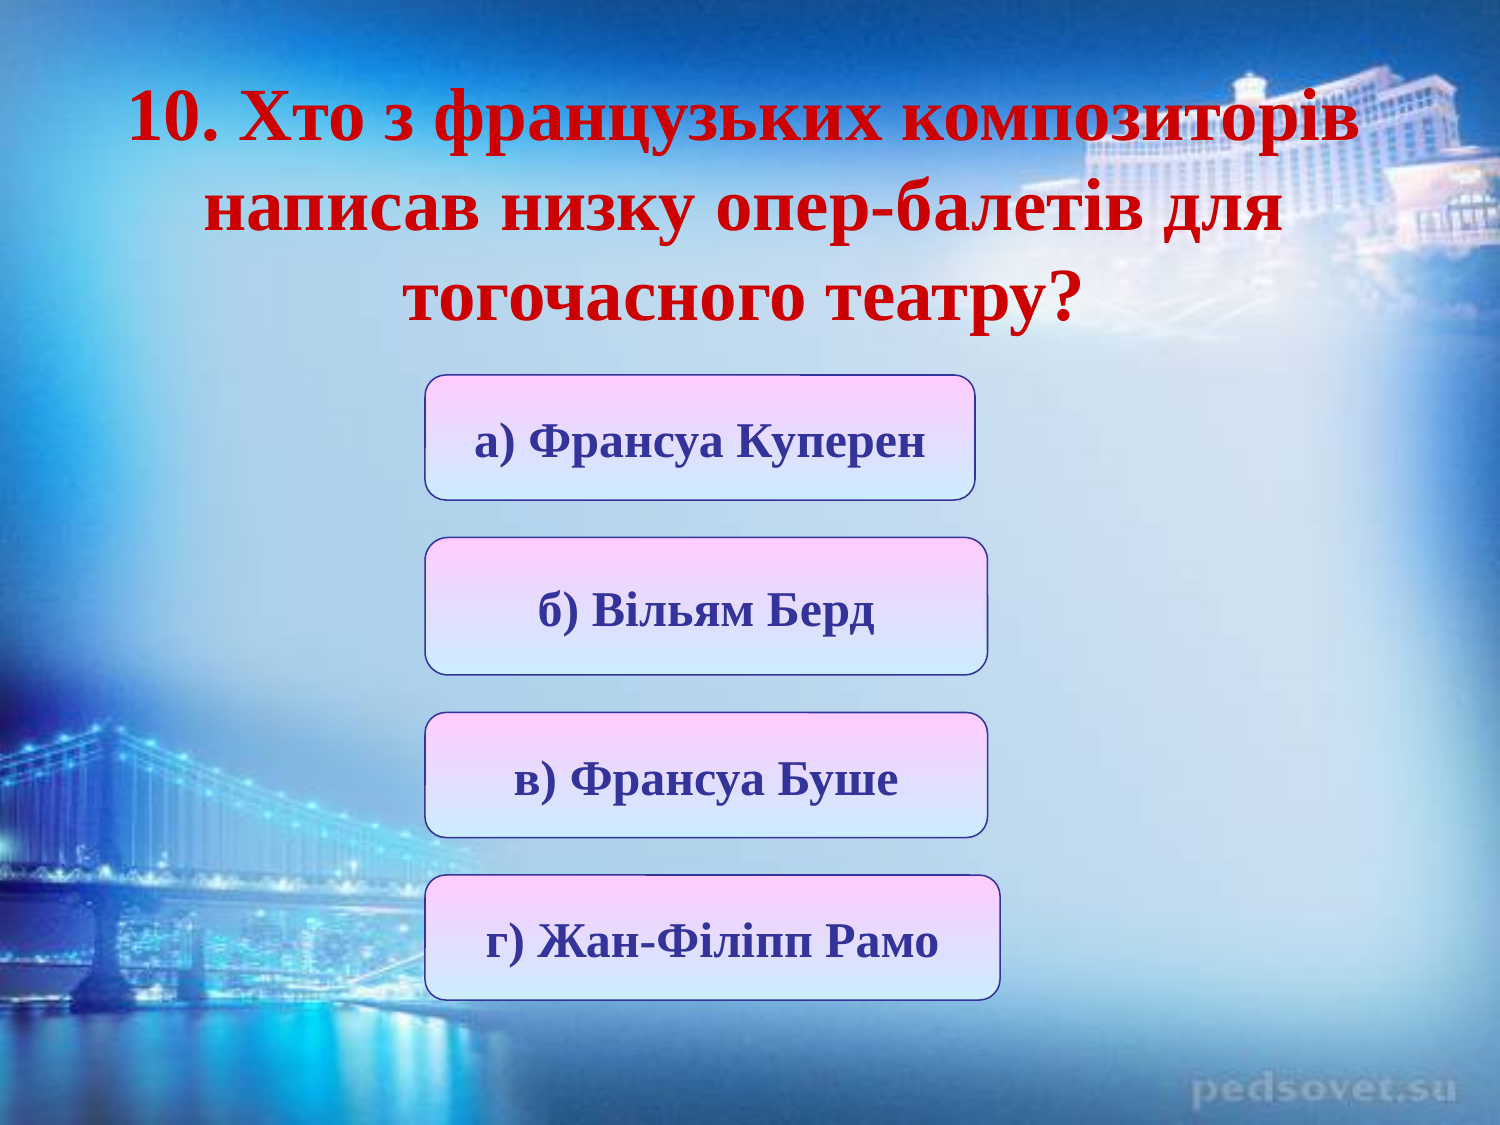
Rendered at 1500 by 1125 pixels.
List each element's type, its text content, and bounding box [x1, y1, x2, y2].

title 10. Хто з французьких композиторів написав низку опер-балетів для тогочасного театру? [49, 74, 1438, 326]
text_box а) Франсуа Куперен [424, 374, 976, 501]
picture [0, 0, 1500, 1125]
text_box г) Жан-Філіпп Рамо [424, 874, 1001, 1001]
text_box б) Вільям Берд [425, 537, 988, 675]
text_box в) Франсуа Буше [424, 712, 988, 838]
